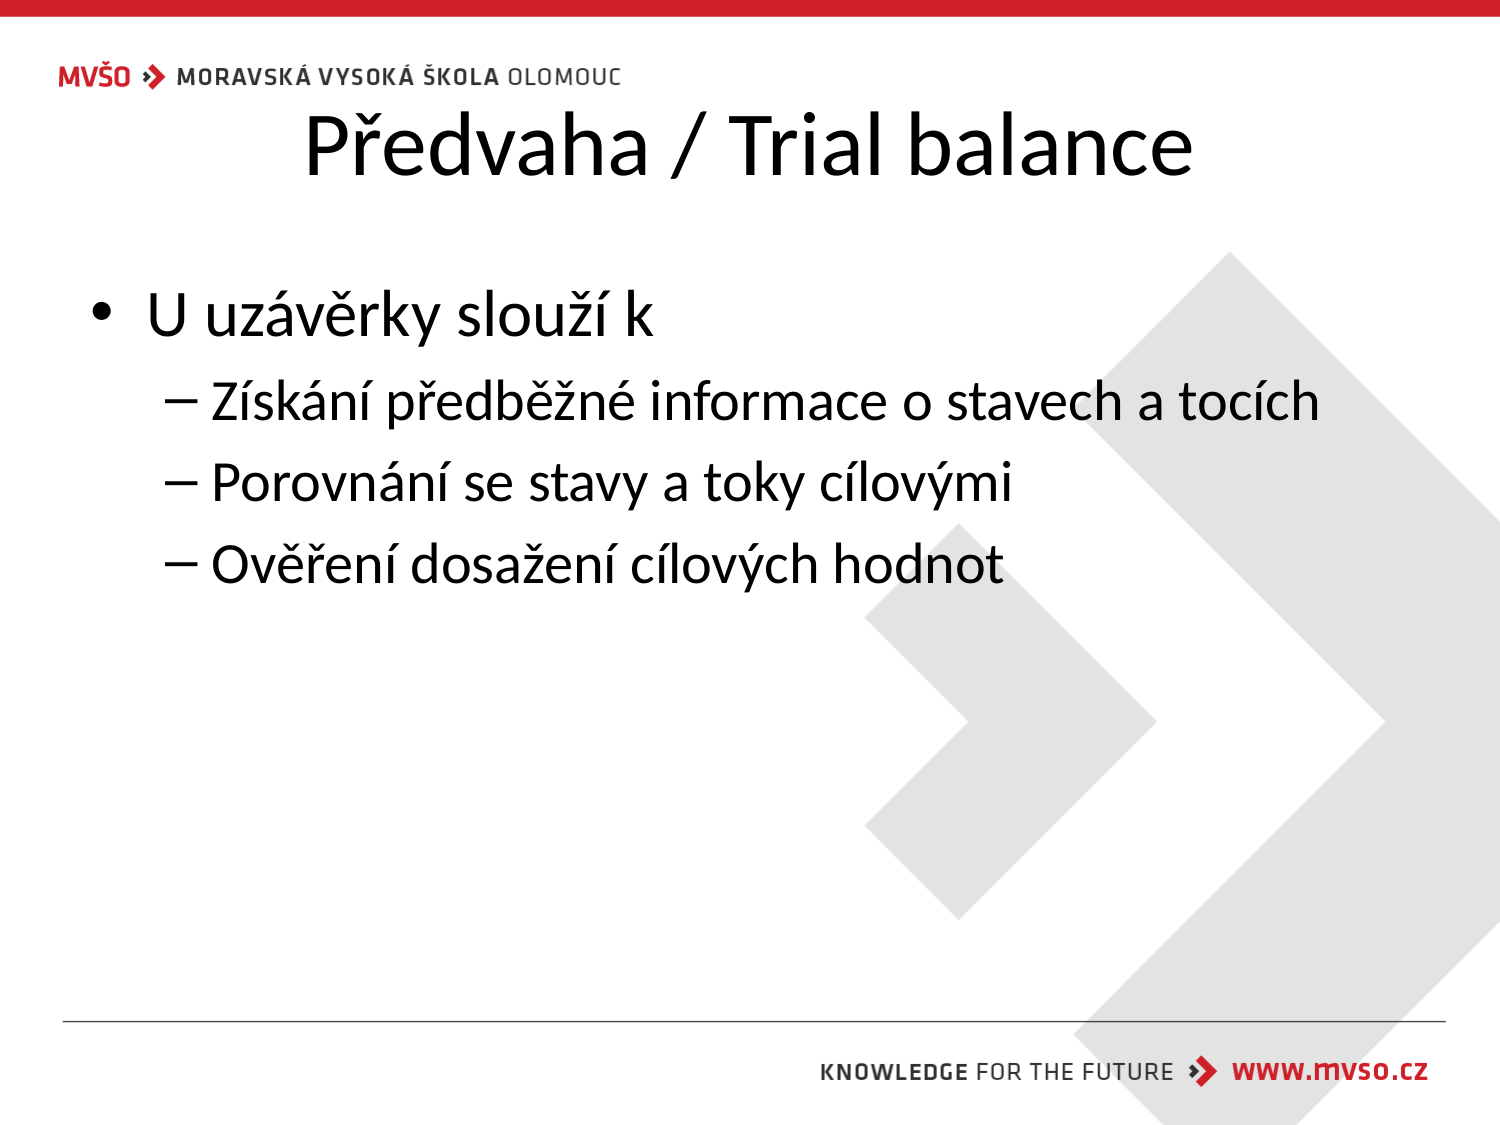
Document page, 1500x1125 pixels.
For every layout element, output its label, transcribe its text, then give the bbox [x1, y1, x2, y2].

picture [0, 0, 1500, 1125]
title Předvaha / Trial balance [75, 45, 1425, 233]
list U uzávěrky slouží k Získání předběžné informace o stavech a tocích Porovnání se stavy a toky cílovými Ověření dosažení cílových hodnot [75, 262, 1425, 1005]
